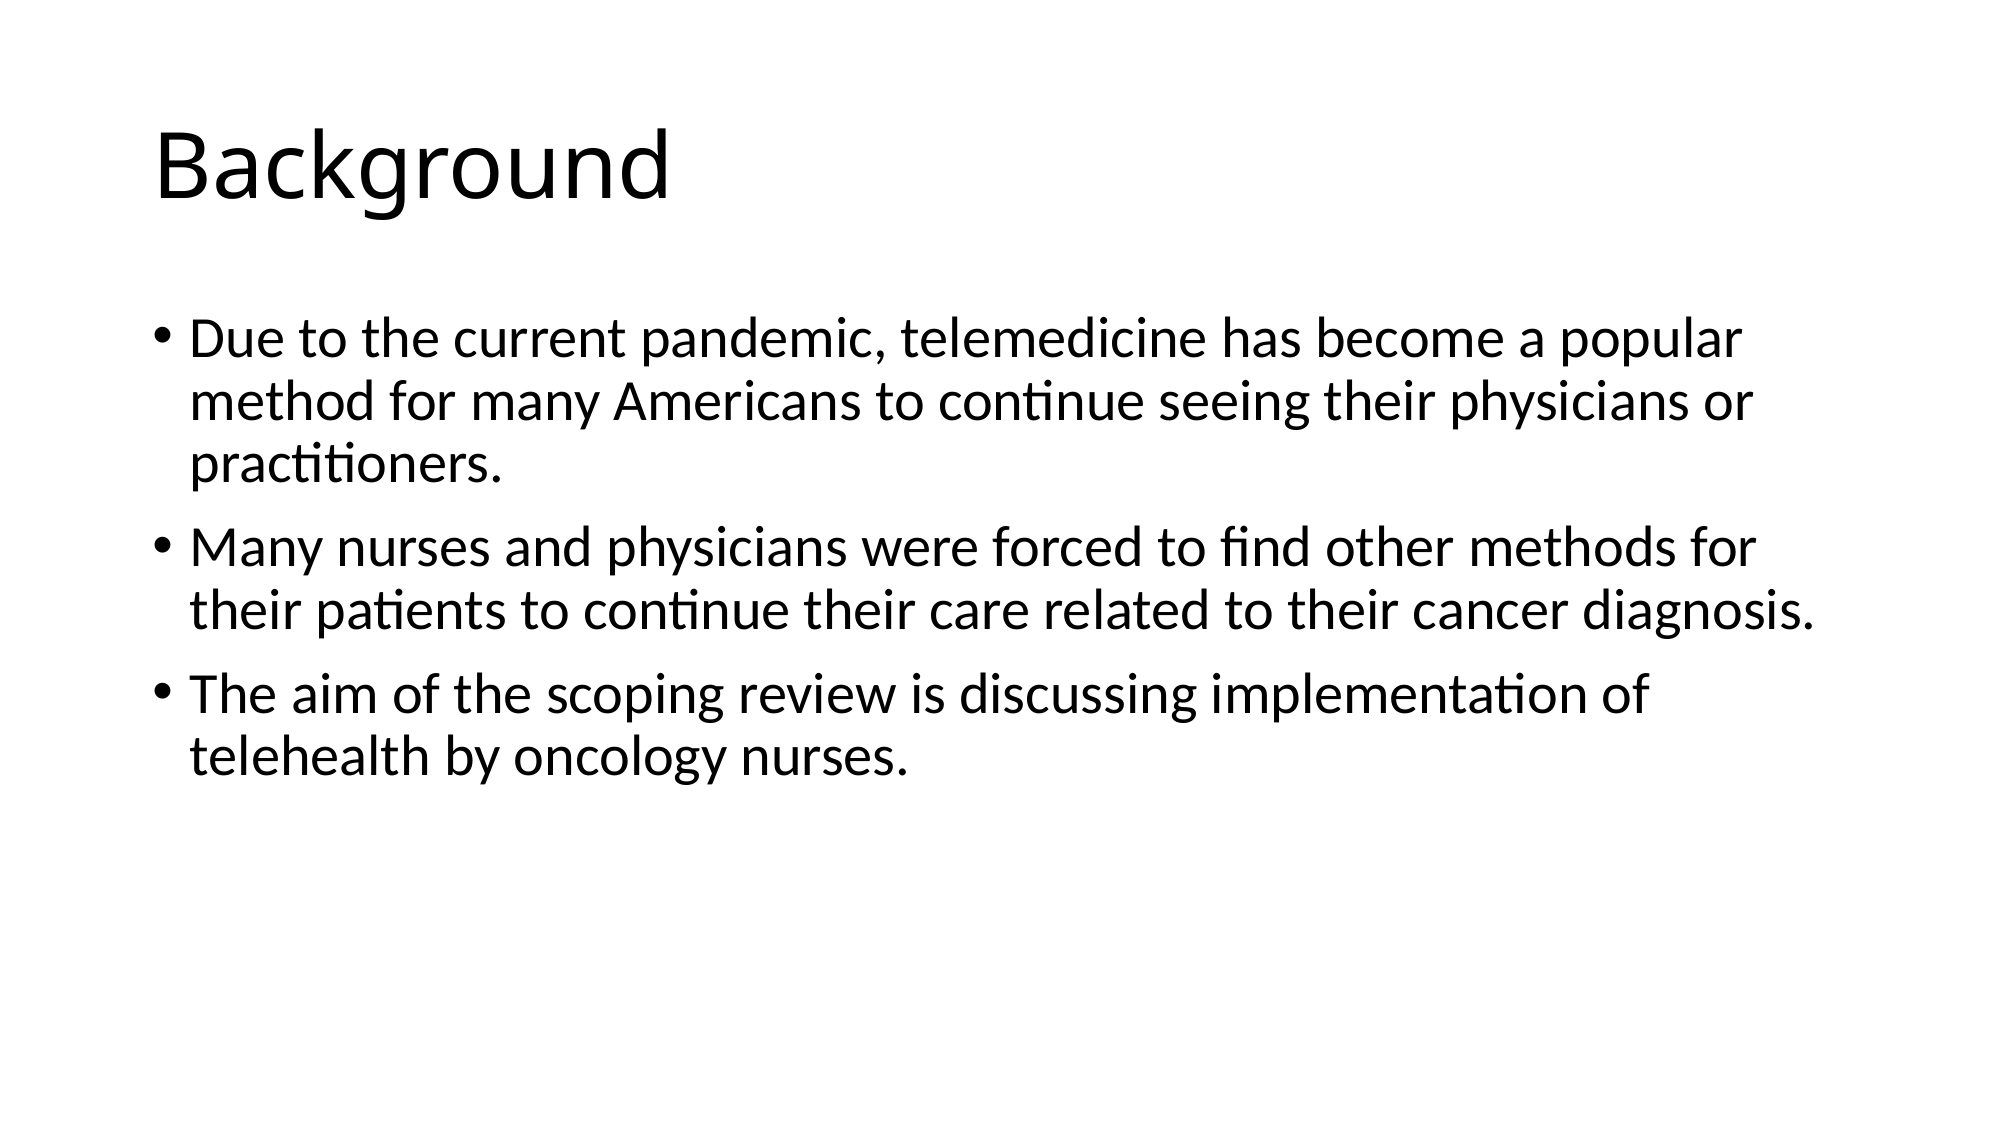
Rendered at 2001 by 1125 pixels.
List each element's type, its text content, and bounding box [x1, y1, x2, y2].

list Due to the current pandemic, telemedicine has become a popular method for many Americans to continue seeing their physicians or practitioners. Many nurses and physicians were forced to find other methods for their patients to continue their care related to their cancer diagnosis. The aim of the scoping review is discussing implementation of telehealth by oncology nurses. [137, 299, 1863, 1014]
title Background [137, 59, 1863, 278]
